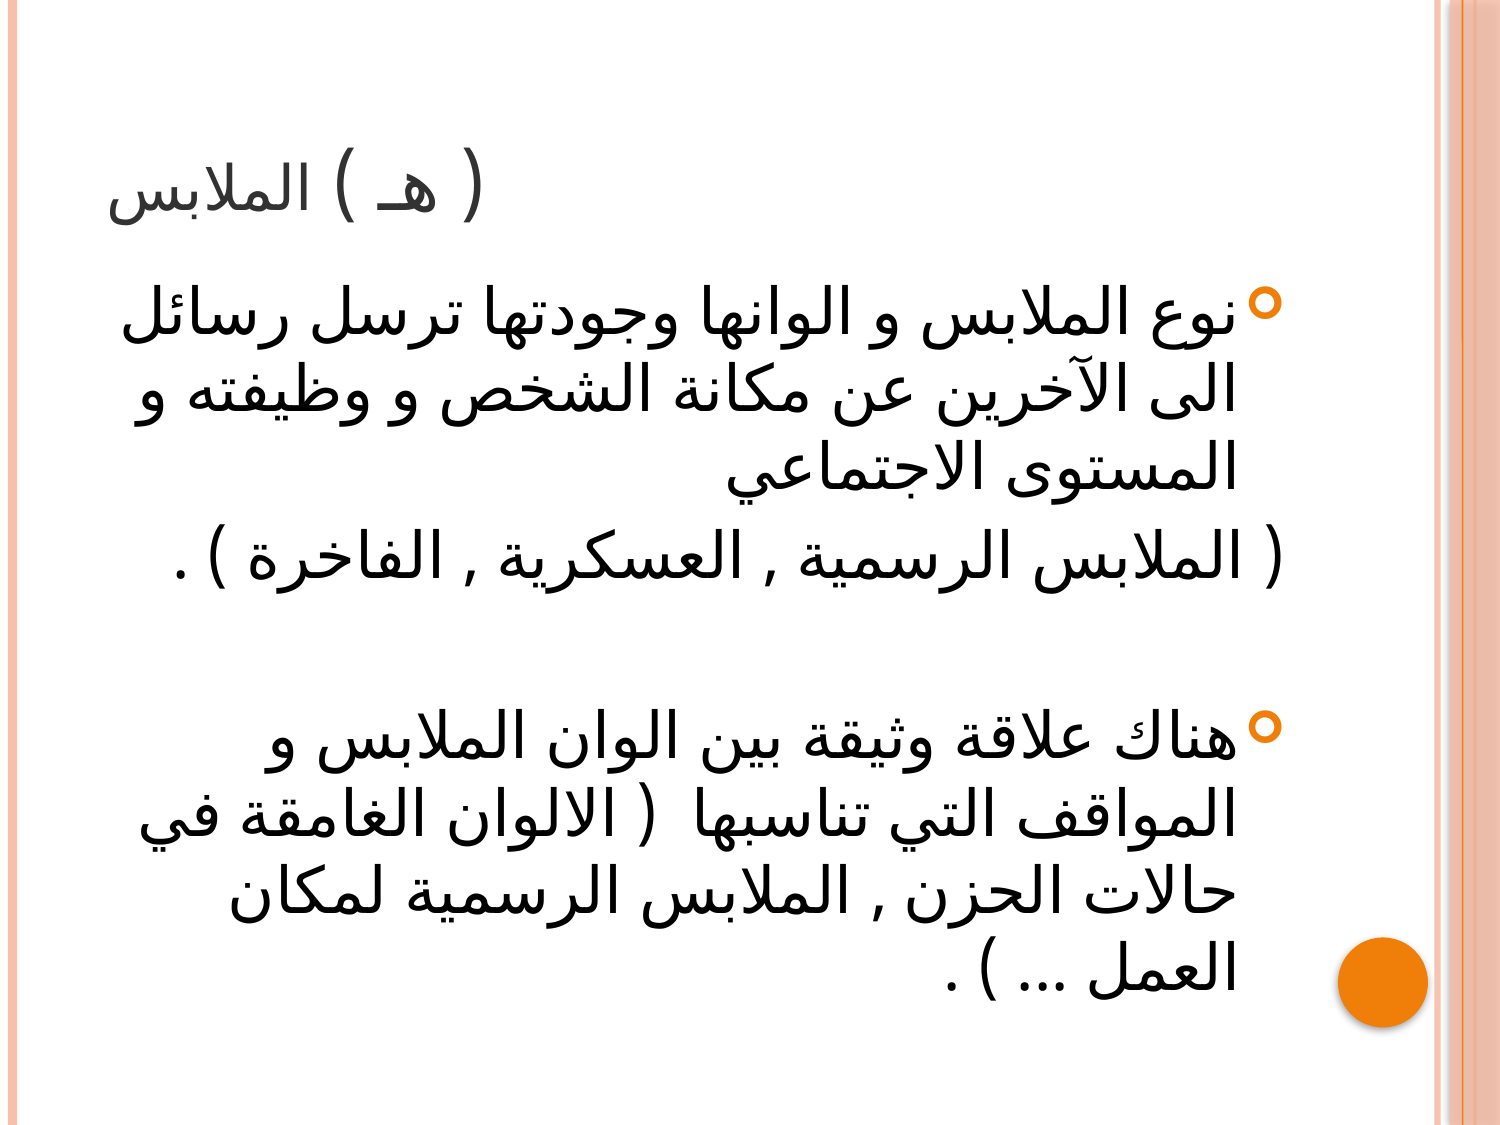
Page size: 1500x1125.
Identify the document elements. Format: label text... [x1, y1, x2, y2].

list نوع الملابس و الوانها وجودتها ترسل رسائل الى الآخرين عن مكانة الشخص و وظيفته و المستوى الاجتماعي ( الملابس الرسمية , العسكرية , الفاخرة ) . هناك علاقة وثيقة بين الوان الملابس و المواقف التي تناسبها ( الالوان الغامقة في حالات الحزن , الملابس الرسمية لمكان العمل ... ) . [75, 262, 1300, 1062]
title ( هـ ) الملابس [75, 45, 1300, 233]
